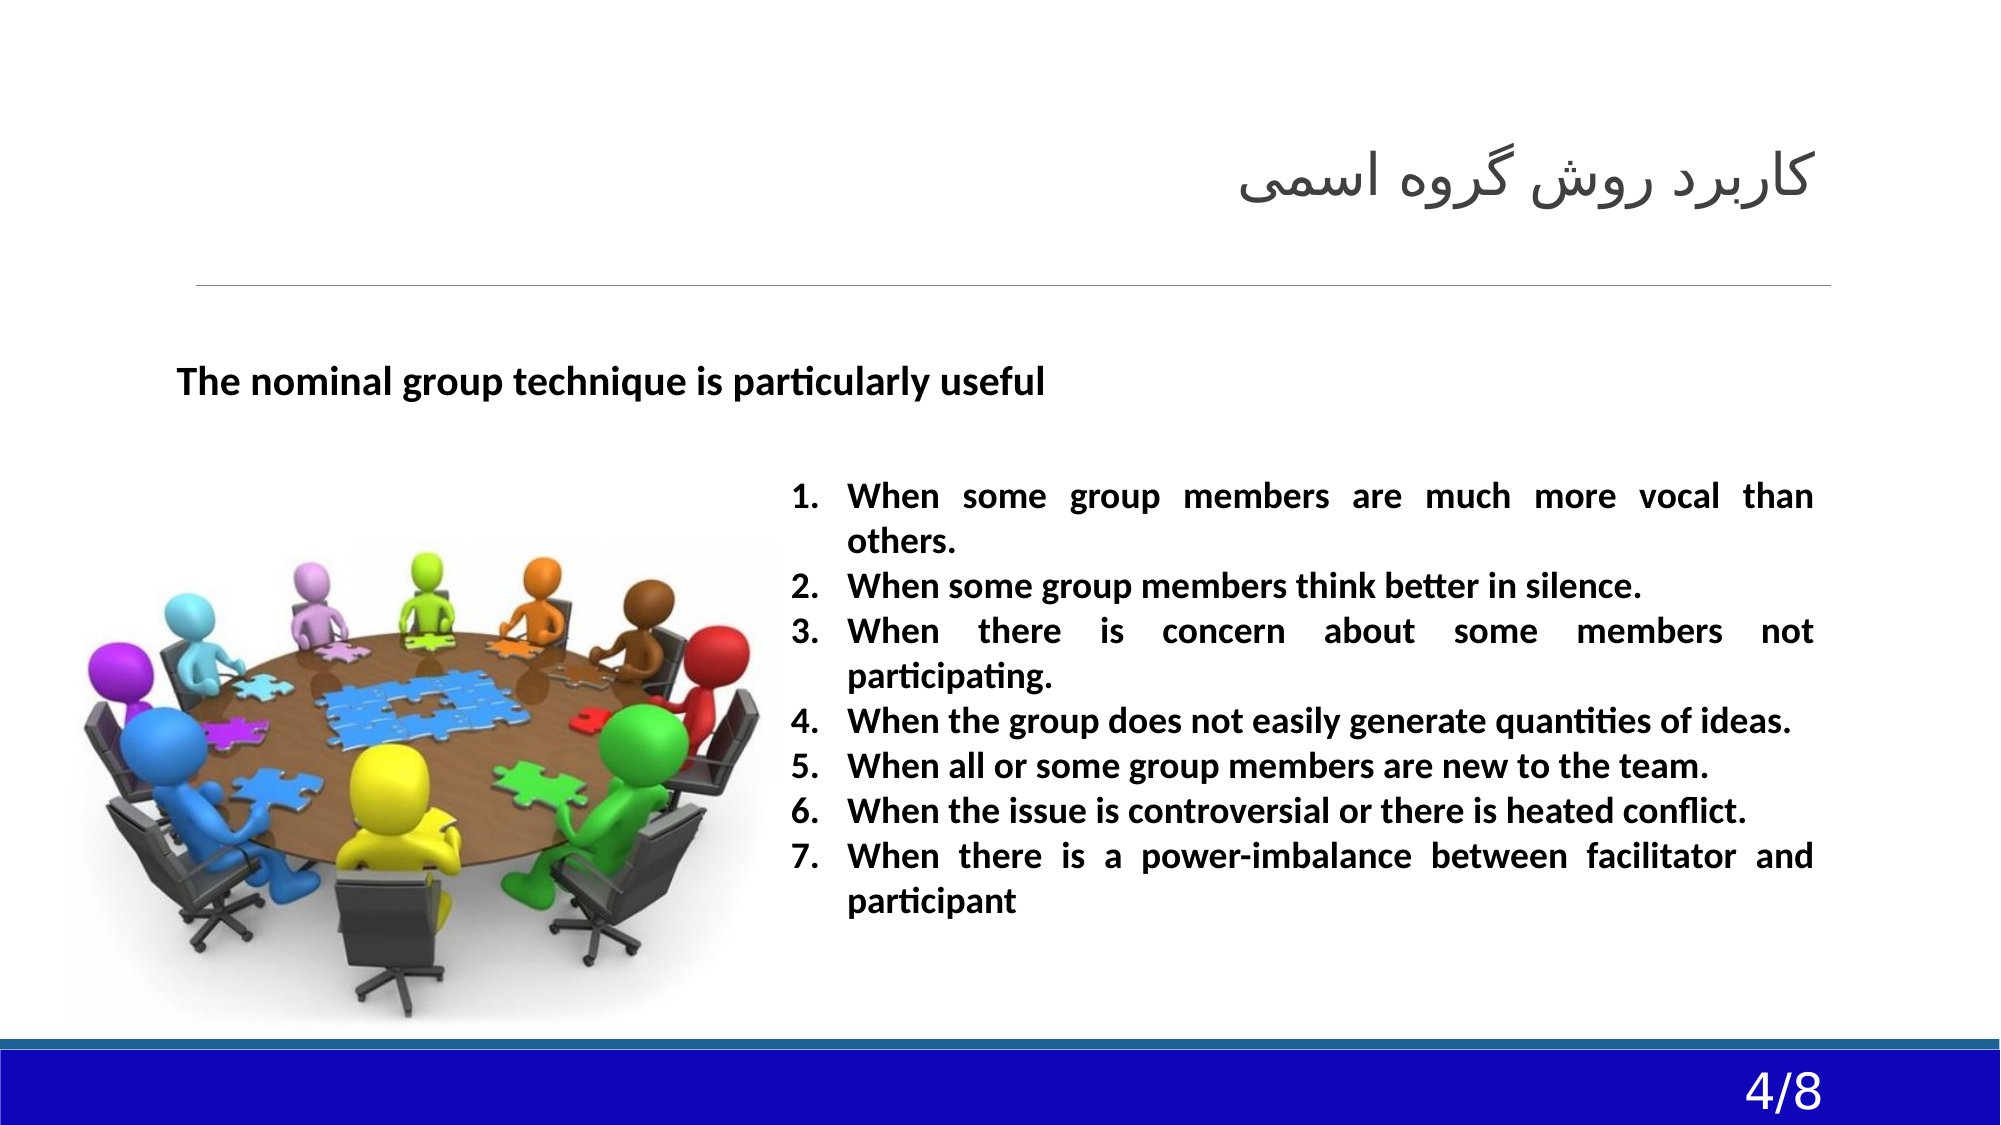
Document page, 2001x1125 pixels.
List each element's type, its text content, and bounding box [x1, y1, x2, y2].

picture [65, 539, 777, 1034]
slide_number 4/8 [1624, 1059, 1840, 1120]
text_box کاربرد روش گروه اسمی [179, 46, 1830, 285]
text_box The nominal group technique is particularly useful [161, 345, 1062, 411]
text_box When some group members are much more vocal than others. When some group members think better in silence. When there is concern about some members not participating. When the group does not easily generate quantities of ideas. When all or some group members are new to the team. When the issue is controversial or there is heated conflict. When there is a power-imbalance between facilitator and participant [776, 413, 1830, 929]
